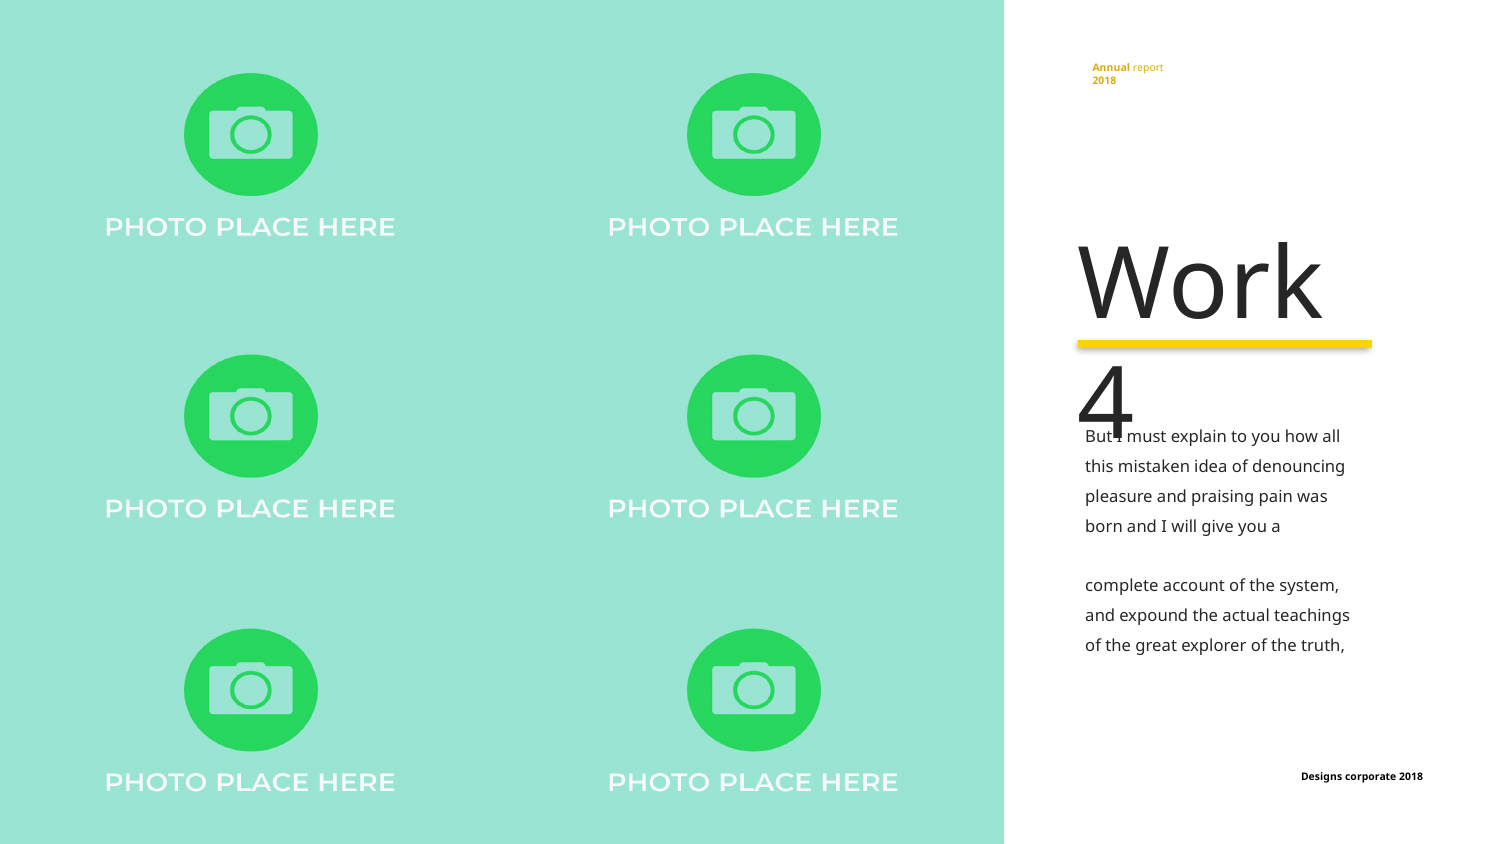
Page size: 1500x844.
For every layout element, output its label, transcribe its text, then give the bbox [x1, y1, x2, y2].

text_box [0, 560, 500, 844]
text_box [500, 294, 1006, 560]
text_box [0, 294, 500, 560]
text_box Designs corporate 2018 [1232, 762, 1439, 790]
text_box [500, 560, 1006, 844]
text_box [500, 0, 1006, 294]
text_box Annual report 2018 [1077, 53, 1300, 94]
text_box [0, 0, 500, 294]
text_box Work 4 [1063, 211, 1372, 466]
text_box But I must explain to you how all this mistaken idea of denouncing pleasure and praising pain was born and I will give you a complete account of the system, and expound the actual teachings of the great explorer of the truth, [1070, 408, 1380, 663]
text_box [1077, 339, 1373, 348]
